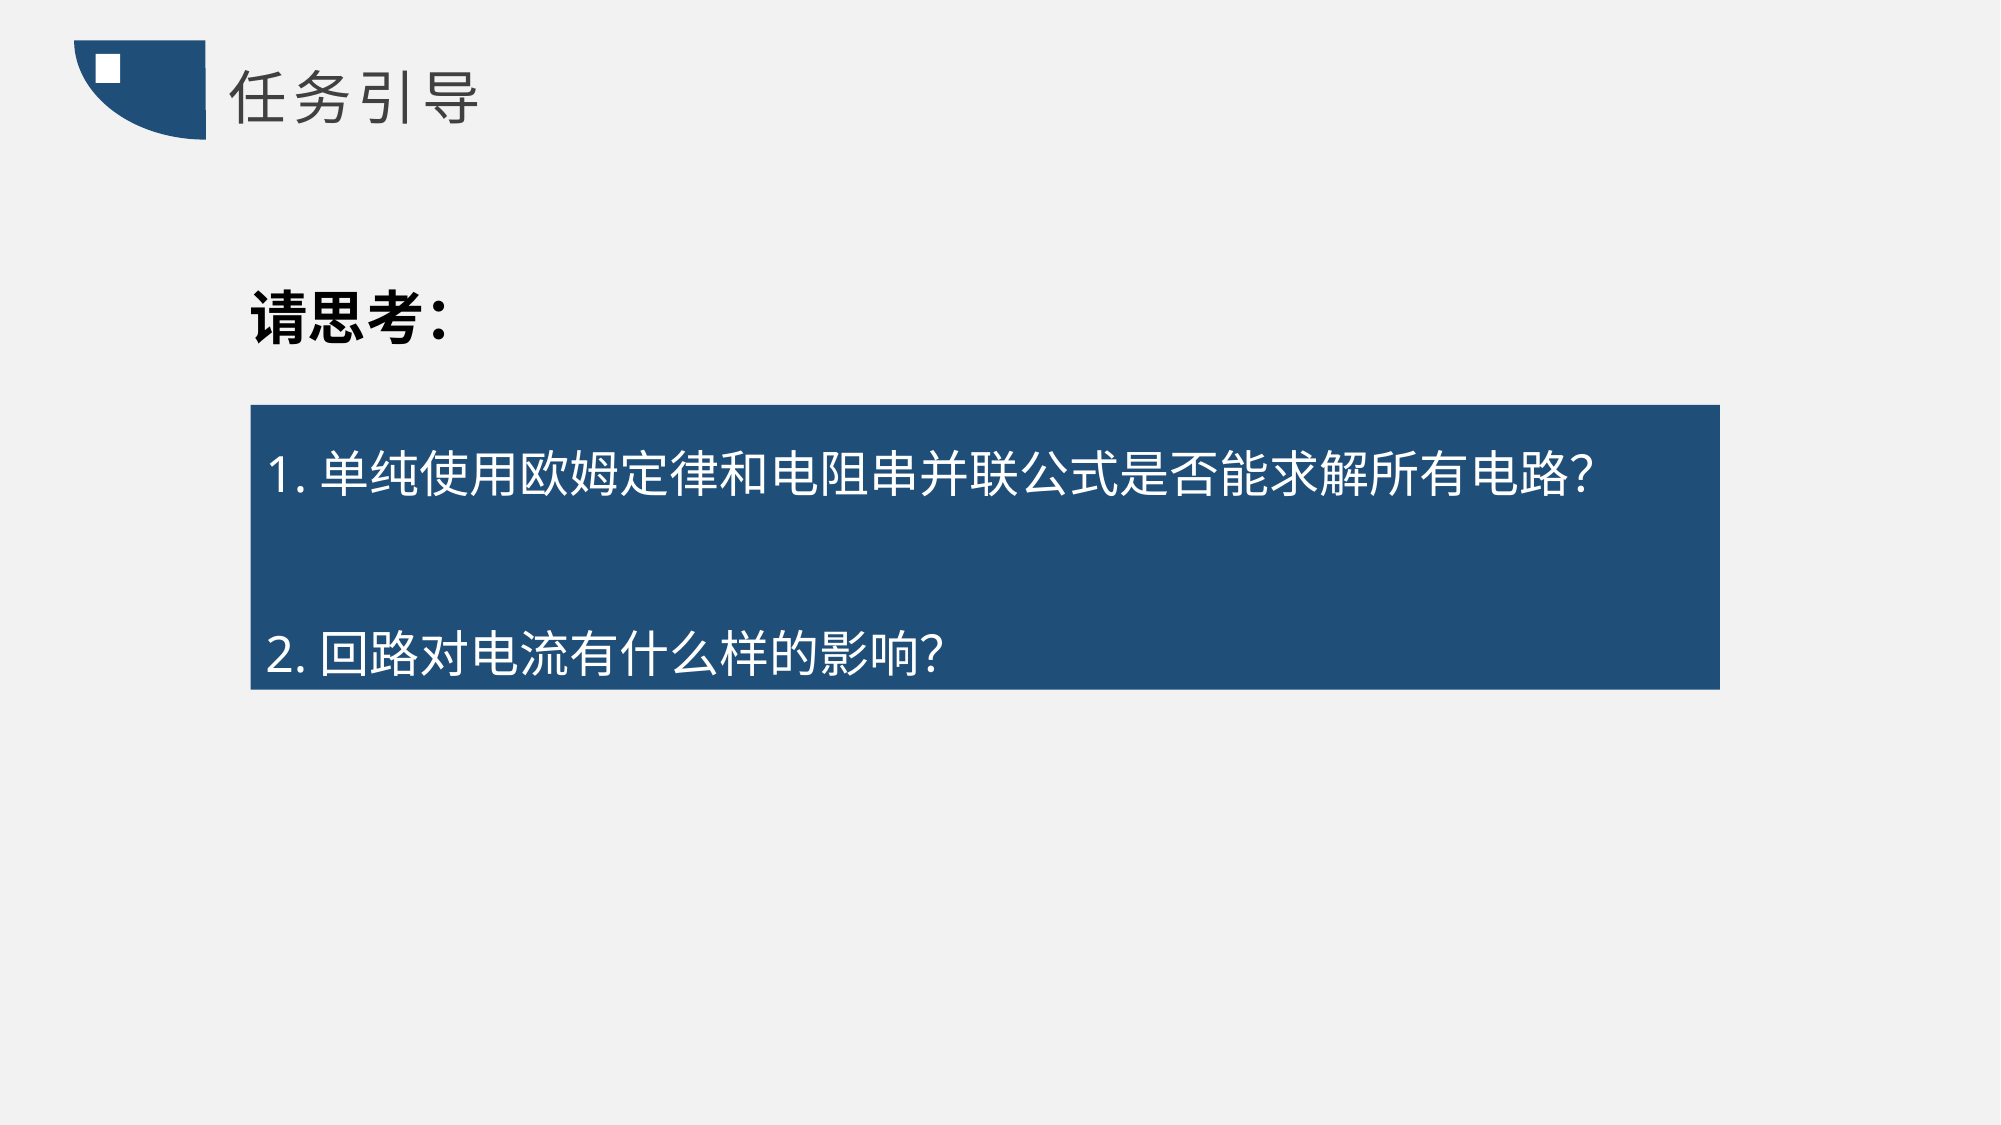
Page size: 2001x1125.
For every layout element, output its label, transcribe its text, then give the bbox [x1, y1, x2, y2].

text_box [74, 0, 815, 140]
text_box 请思考： [235, 239, 1705, 359]
text_box 1.单纯使用欧姆定律和电阻串并联公式是否能求解所有电路？ 2.回路对电流有什么样的影响？ [250, 404, 1720, 690]
